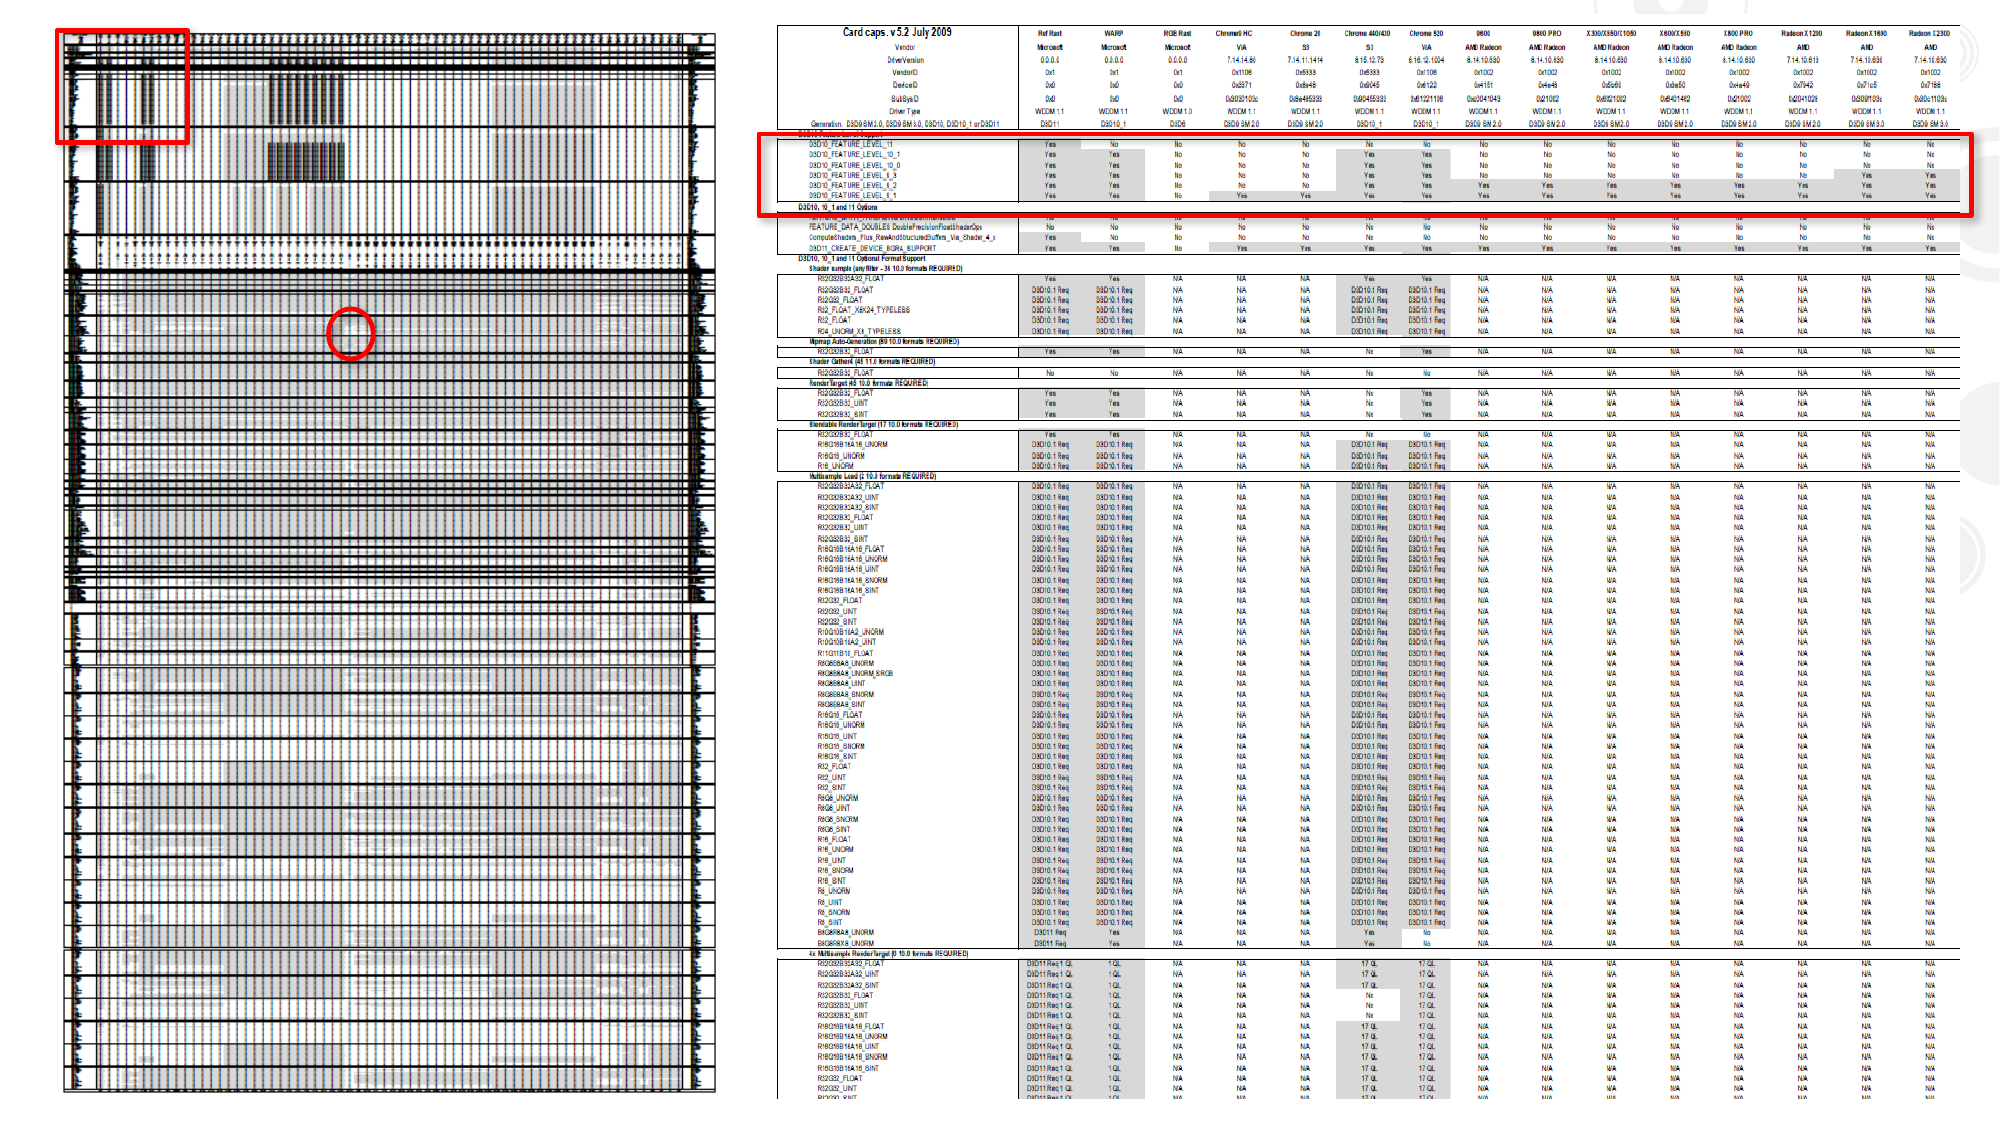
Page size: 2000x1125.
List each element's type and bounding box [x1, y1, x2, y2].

text_box [1964, 133, 1972, 216]
text_box [758, 133, 765, 216]
picture [0, 0, 2000, 1125]
